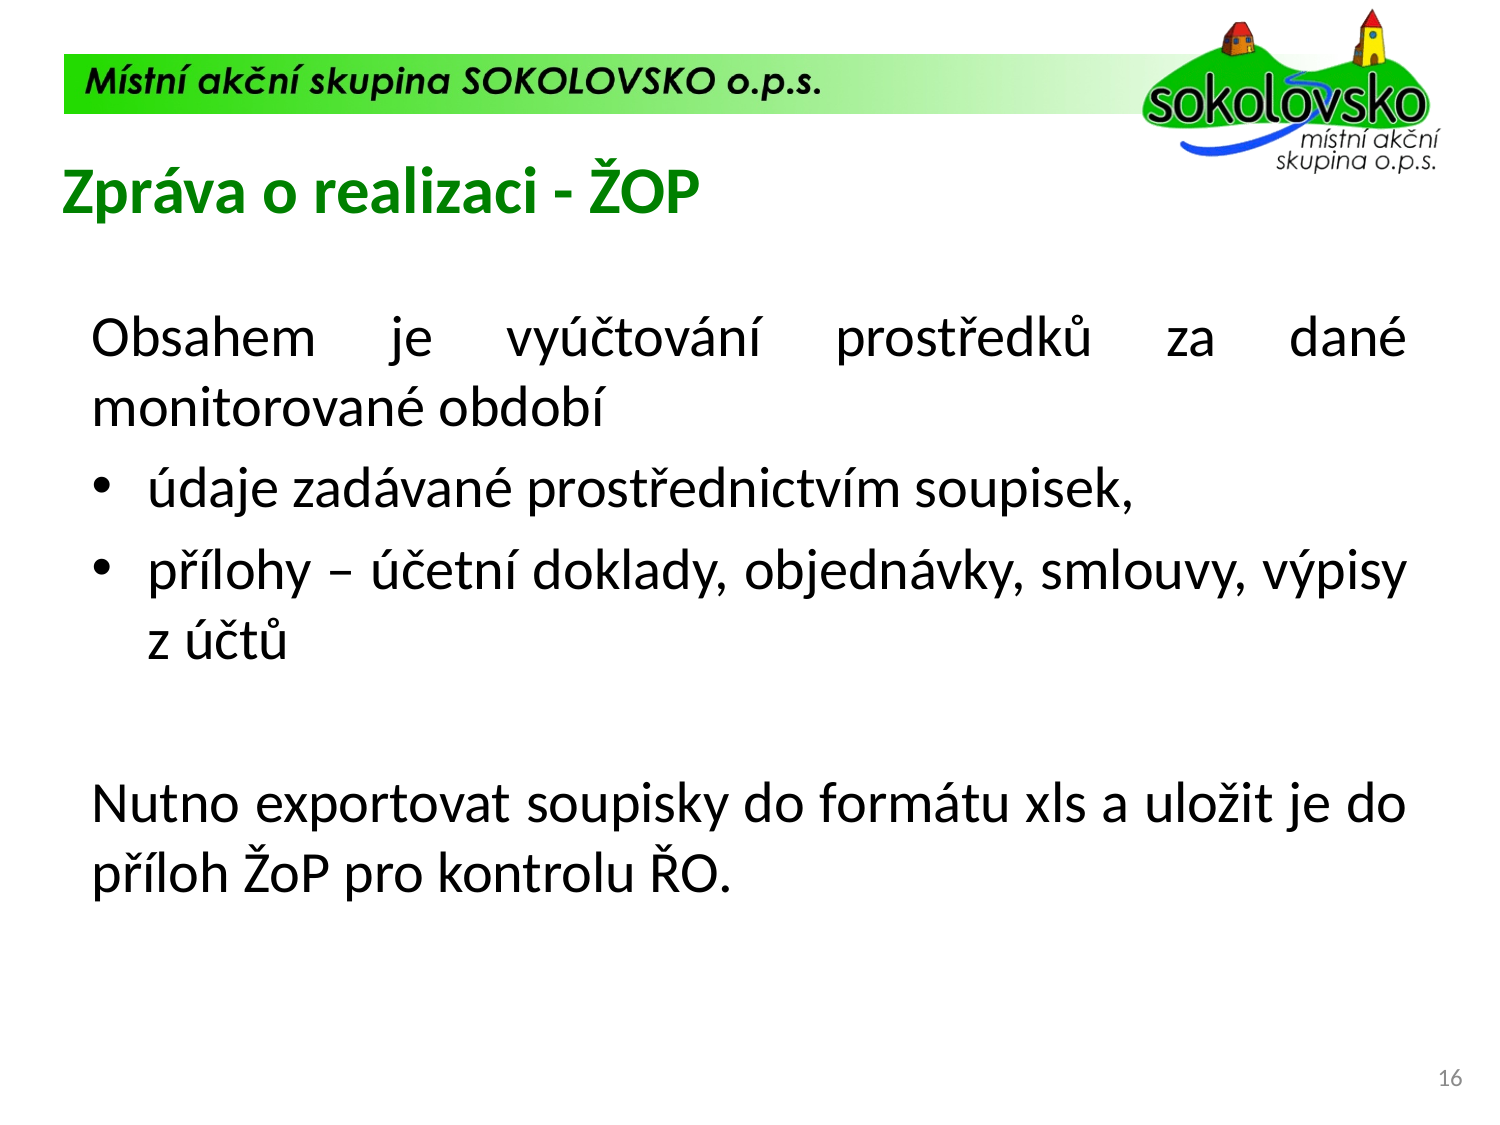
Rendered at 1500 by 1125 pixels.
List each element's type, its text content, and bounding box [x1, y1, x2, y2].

picture [64, 0, 1455, 197]
list Obsahem je vyúčtování prostředků za dané monitorované období údaje zadávané prostřednictvím soupisek, přílohy – účetní doklady, objednávky, smlouvy, výpisy z účtů Nutno exportovat soupisky do formátu xls a uložit je do příloh ŽoP pro kontrolu ŘO. [76, 290, 1424, 1071]
slide_number 16 [1128, 1046, 1478, 1107]
title Zpráva o realizaci - ŽOP [47, 122, 1398, 251]
